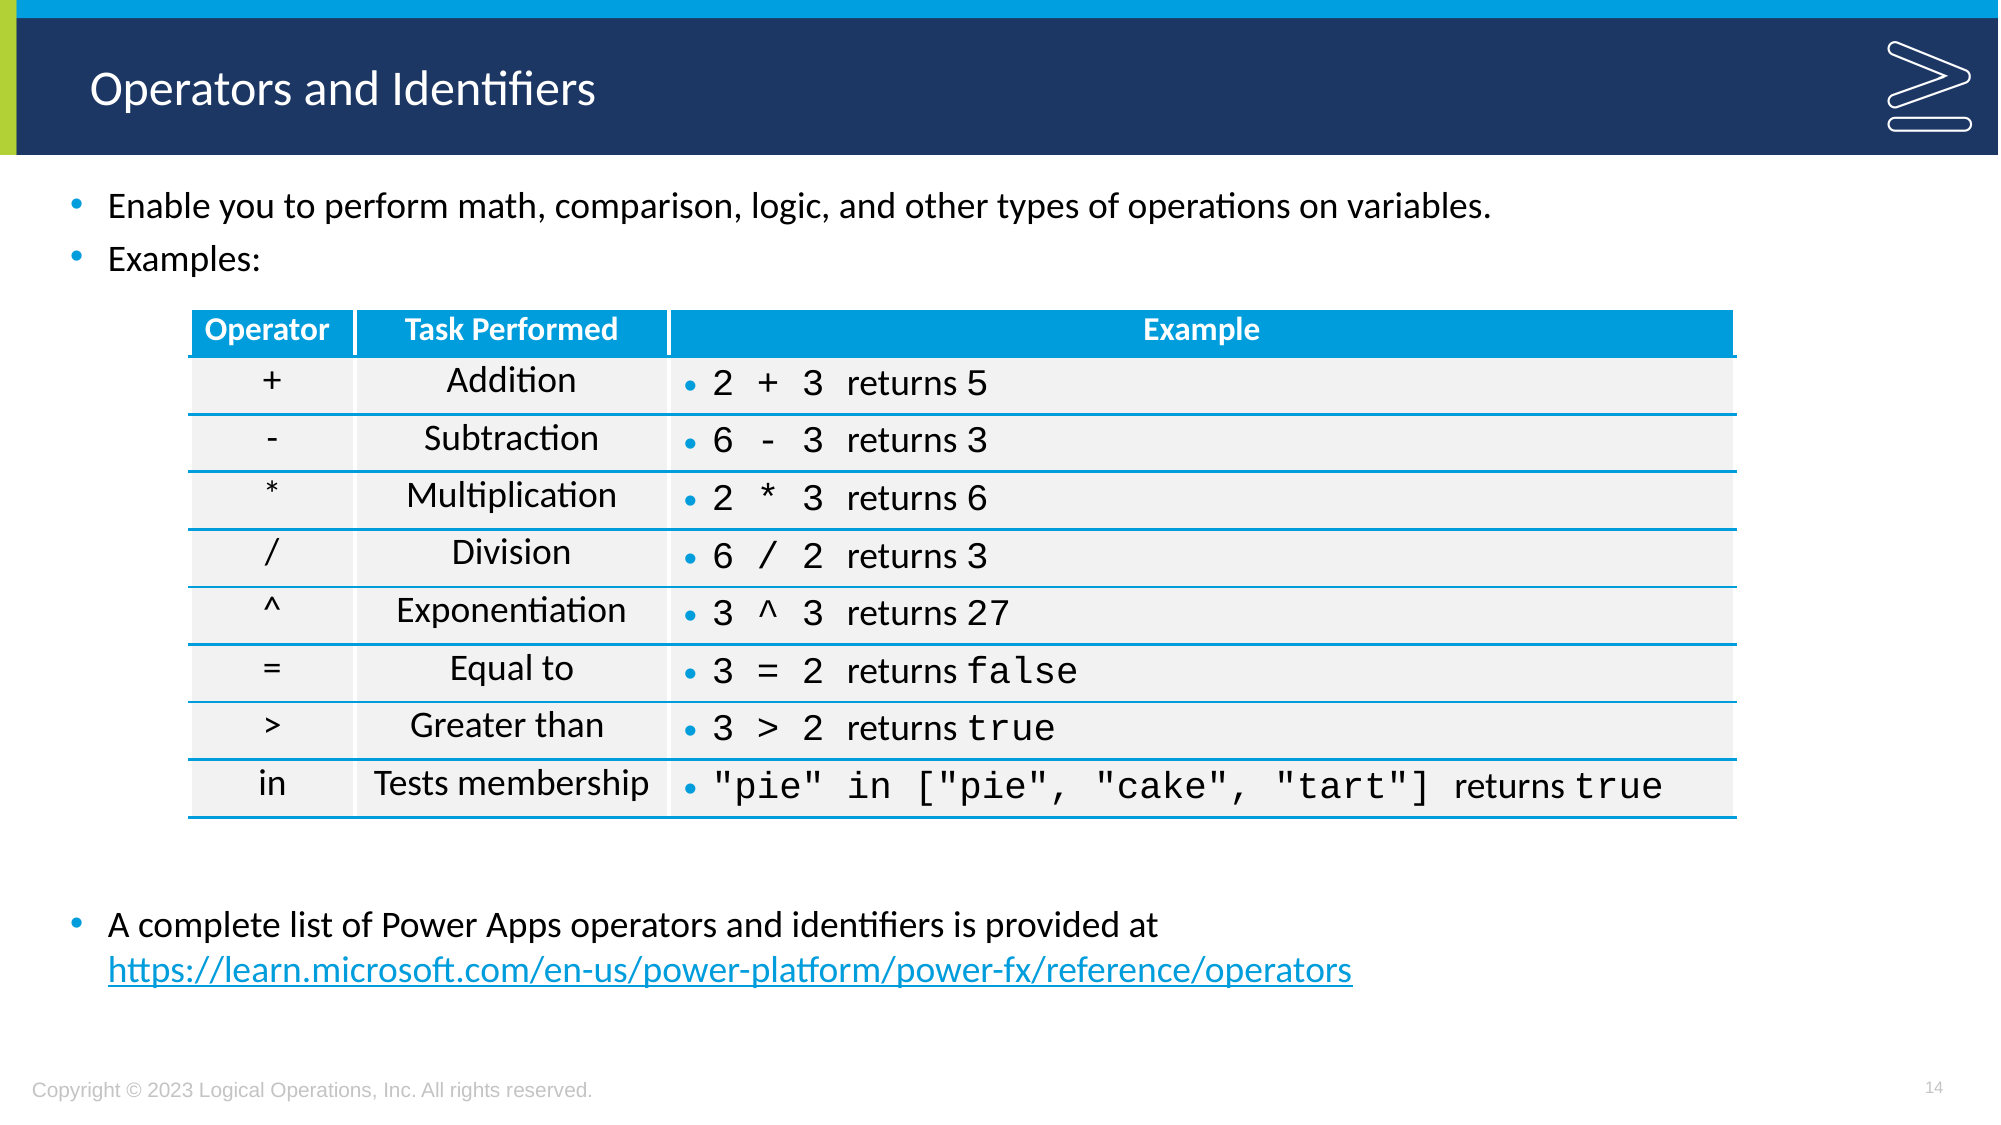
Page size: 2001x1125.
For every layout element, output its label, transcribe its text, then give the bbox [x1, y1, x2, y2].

table_cell 2 * 3 returns 6 [671, 473, 1733, 528]
text_box A complete list of Power Apps operators and identifiers is provided at https://learn.microsoft.com/en-us/power-platform/power-fx/reference/operators [55, 892, 1968, 1009]
table_cell = [192, 646, 353, 701]
table_header Task Performed [357, 310, 667, 355]
table_cell - [192, 416, 353, 470]
table_cell Exponentiation [357, 588, 667, 643]
table_header Example [671, 310, 1733, 355]
table_cell 2 + 3 returns 5 [671, 358, 1733, 413]
title Operators and Identifiers [74, 16, 1850, 155]
table_cell Subtraction [357, 416, 667, 470]
table_cell Addition [357, 358, 667, 413]
picture [0, 0, 74, 155]
table_cell 6 - 3 returns 3 [671, 416, 1733, 470]
table_cell Division [357, 531, 667, 586]
table_cell * [192, 473, 353, 528]
table_cell Greater than [357, 703, 667, 758]
table_cell Multiplication [357, 473, 667, 528]
table_cell > [192, 703, 353, 758]
table_cell Tests membership [357, 761, 667, 816]
table_cell 3 > 2 returns true [671, 703, 1733, 758]
table_cell in [192, 761, 353, 816]
slide_number 14 [1491, 1057, 1959, 1118]
table_cell "pie" in ["pie", "cake", "tart"] returns true [671, 761, 1733, 816]
table_cell 6 / 2 returns 3 [671, 531, 1733, 586]
table_cell 3 = 2 returns false [671, 646, 1733, 701]
list Enable you to perform math, comparison, logic, and other types of operations on variables. Examples: [55, 173, 1968, 290]
picture [1850, 19, 1998, 155]
table_cell Equal to [357, 646, 667, 701]
table_cell / [192, 531, 353, 586]
table_header Operator [192, 310, 353, 355]
table_cell ^ [192, 588, 353, 643]
table_cell + [192, 358, 353, 413]
table_cell 3 ^ 3 returns 27 [671, 588, 1733, 643]
